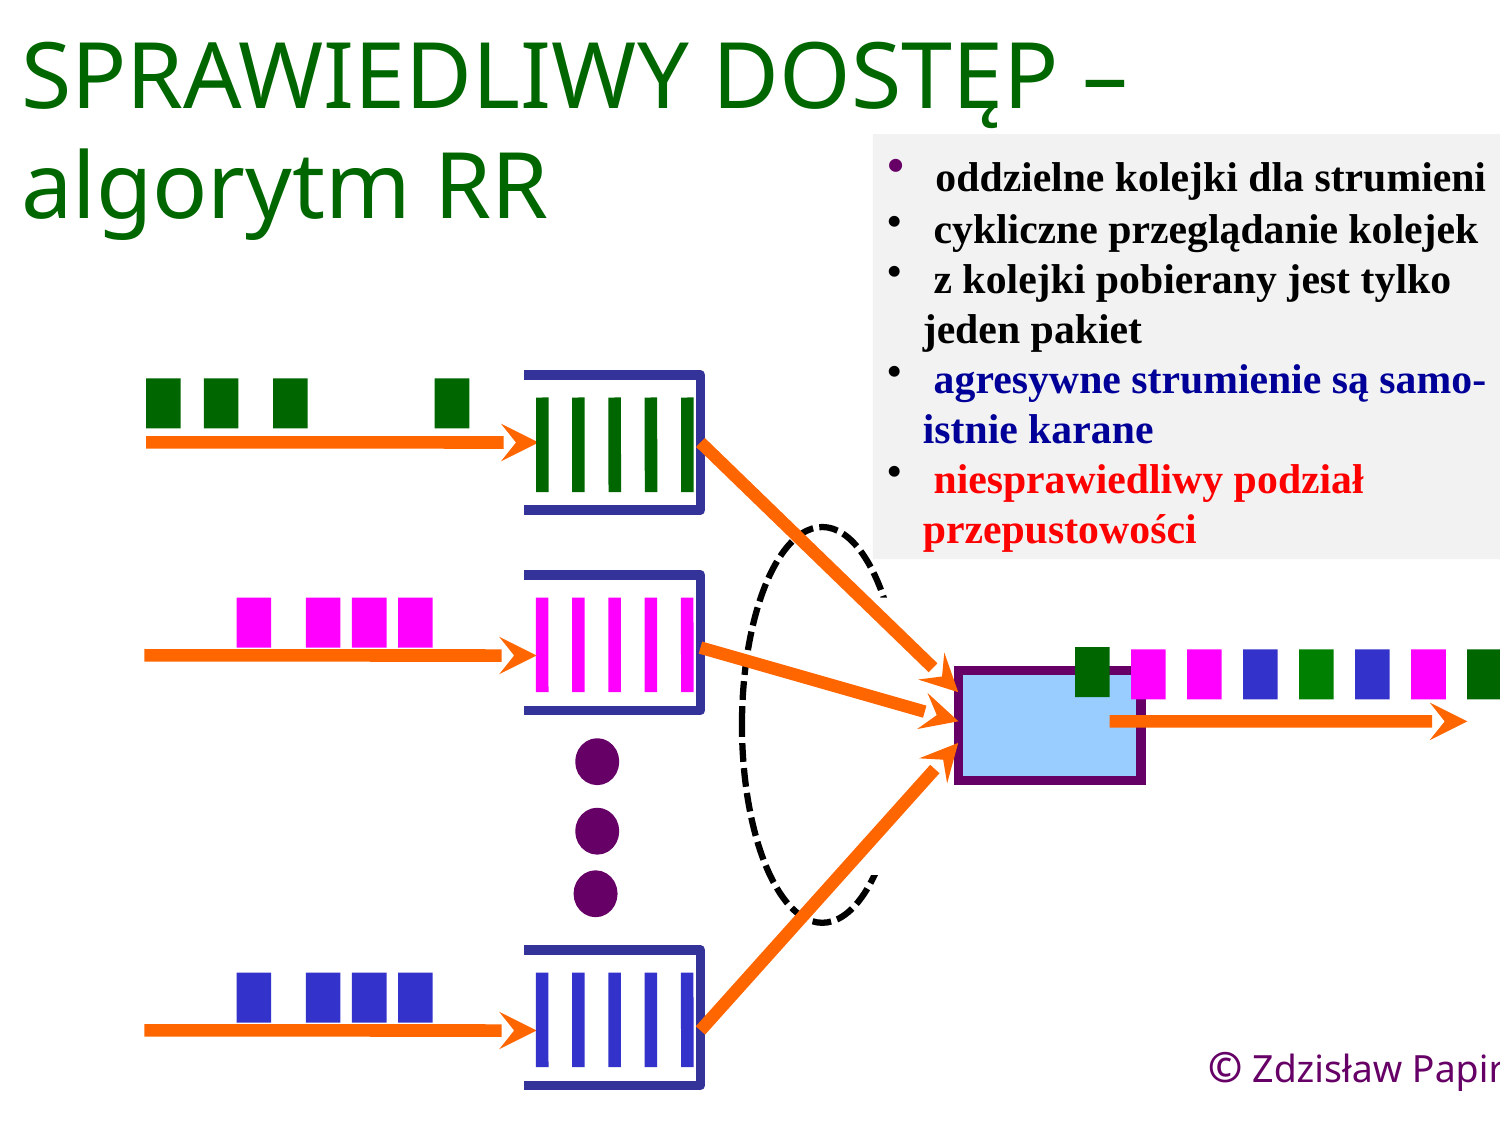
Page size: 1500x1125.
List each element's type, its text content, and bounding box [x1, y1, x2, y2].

text_box [203, 378, 239, 429]
text_box [1355, 649, 1390, 700]
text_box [523, 574, 701, 711]
text_box [853, 787, 920, 875]
text_box [1075, 647, 1110, 698]
text_box [945, 742, 959, 757]
text_box [579, 812, 615, 850]
text_box [398, 597, 433, 648]
text_box [1243, 649, 1278, 700]
text_box [853, 692, 920, 859]
text_box [273, 378, 308, 429]
text_box [1187, 649, 1222, 700]
text_box © Zdzisław Papir [1193, 1033, 1500, 1099]
text_box [1131, 649, 1166, 700]
text_box [798, 527, 884, 597]
text_box [741, 661, 853, 917]
text_box [305, 597, 341, 648]
text_box [958, 670, 1142, 781]
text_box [523, 949, 701, 1086]
text_box [1467, 649, 1500, 700]
text_box [578, 875, 613, 913]
text_box [1411, 649, 1446, 700]
text_box [398, 972, 433, 1023]
text_box [945, 679, 959, 693]
text_box oddzielne kolejki dla strumieni cykliczne przeglądanie kolejek z kolejki pobierany jest tylko jeden pakiet agresywne strumienie są samo- istnie karane niesprawiedliwy podział przepustowości [872, 134, 1500, 560]
text_box [434, 378, 470, 429]
text_box [236, 972, 272, 1023]
text_box [1299, 649, 1334, 700]
text_box [579, 742, 615, 781]
text_box [853, 597, 920, 709]
text_box [746, 537, 858, 690]
text_box [803, 862, 875, 923]
text_box SPRAWIEDLIWY DOSTĘP – algorytm RR [6, 9, 1500, 198]
text_box [146, 378, 181, 429]
text_box [351, 972, 387, 1023]
text_box [305, 972, 341, 1023]
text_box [523, 374, 701, 511]
text_box [944, 711, 959, 724]
text_box [1454, 715, 1468, 728]
text_box [351, 597, 387, 648]
text_box [236, 597, 272, 648]
